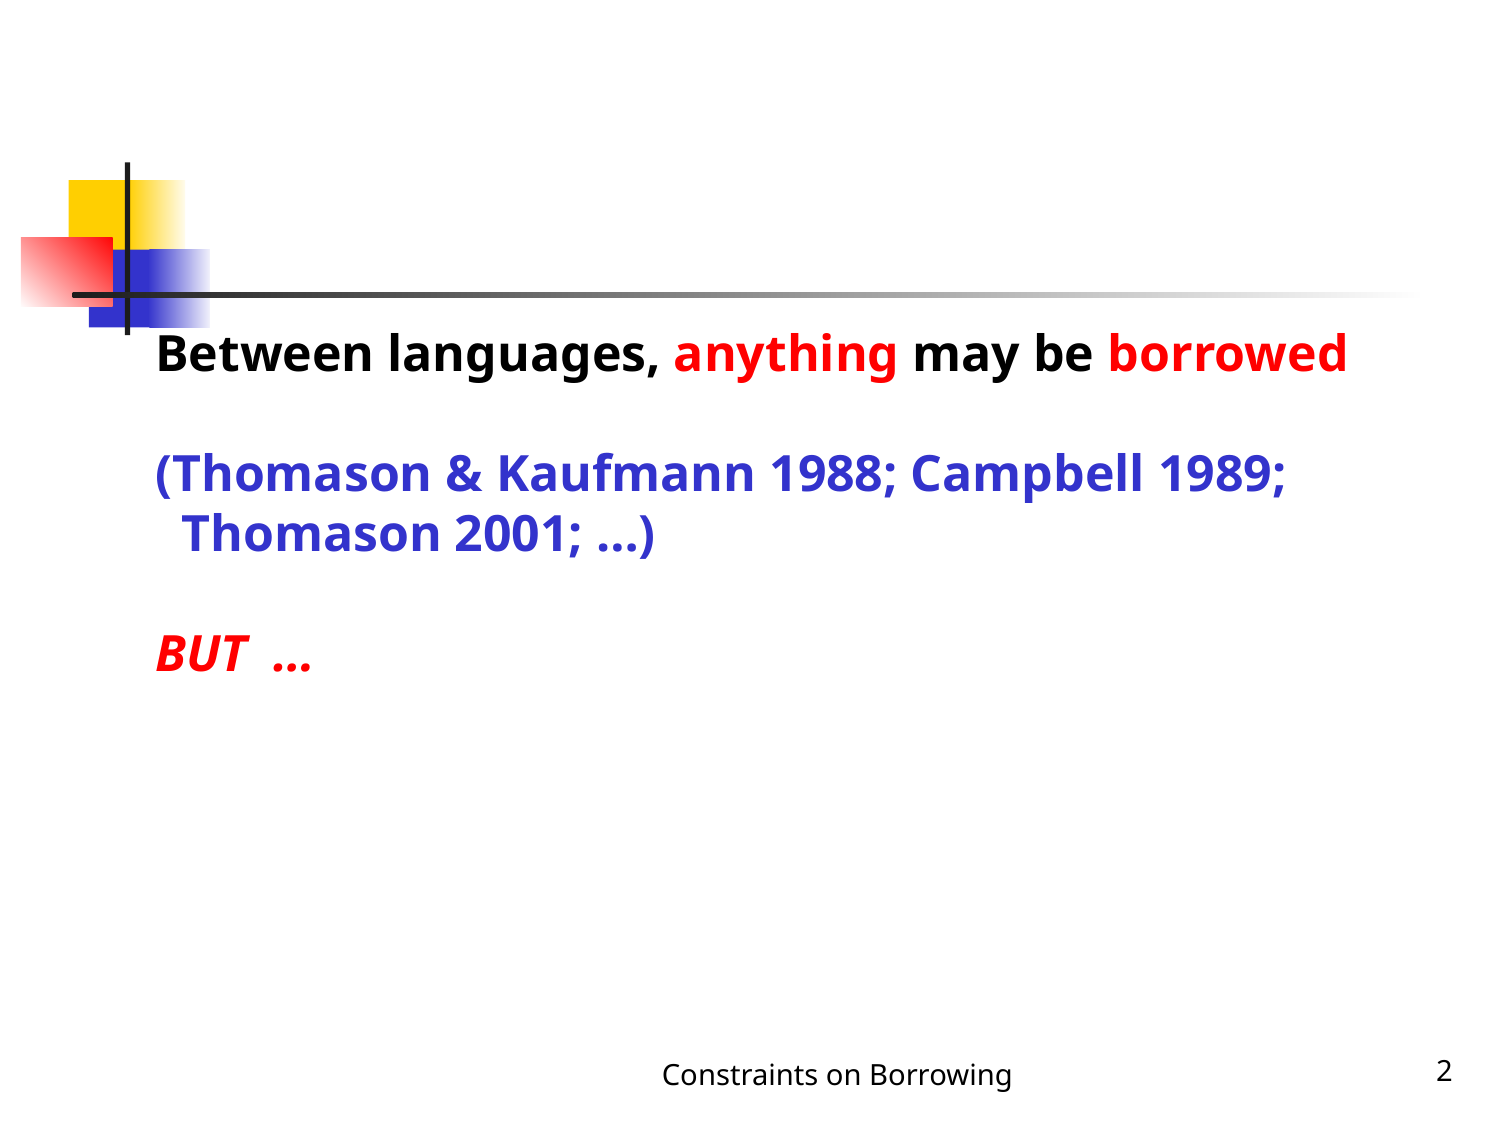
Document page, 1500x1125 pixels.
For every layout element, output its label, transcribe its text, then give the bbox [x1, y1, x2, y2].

footer Constraints on Borrowing [599, 1023, 1076, 1100]
slide_number 2 [1154, 1023, 1468, 1100]
text_box Between languages, anything may be borrowed (Thomason & Kaufmann 1988; Campbell 1989; Thomason 2001; …) BUT … [140, 314, 1364, 749]
